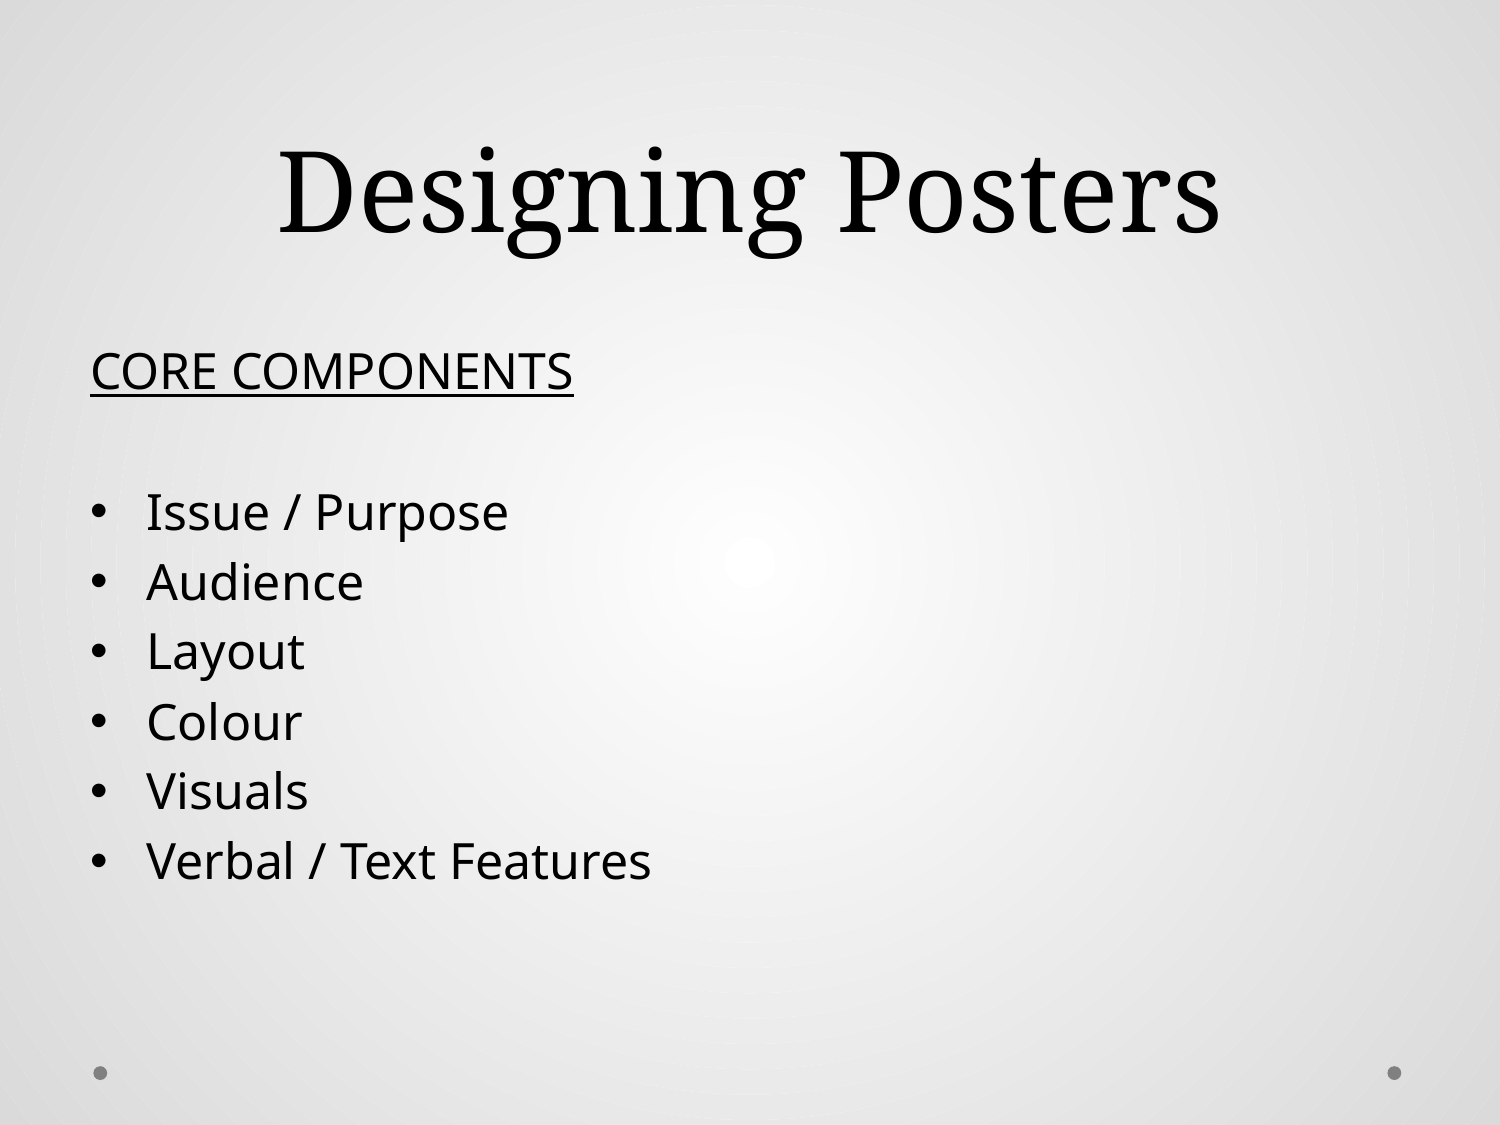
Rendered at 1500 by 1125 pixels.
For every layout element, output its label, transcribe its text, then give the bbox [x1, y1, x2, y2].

title Designing Posters [75, 0, 1425, 262]
list CORE COMPONENTS Issue / Purpose Audience Layout Colour Visuals Verbal / Text Features [75, 262, 1425, 1005]
